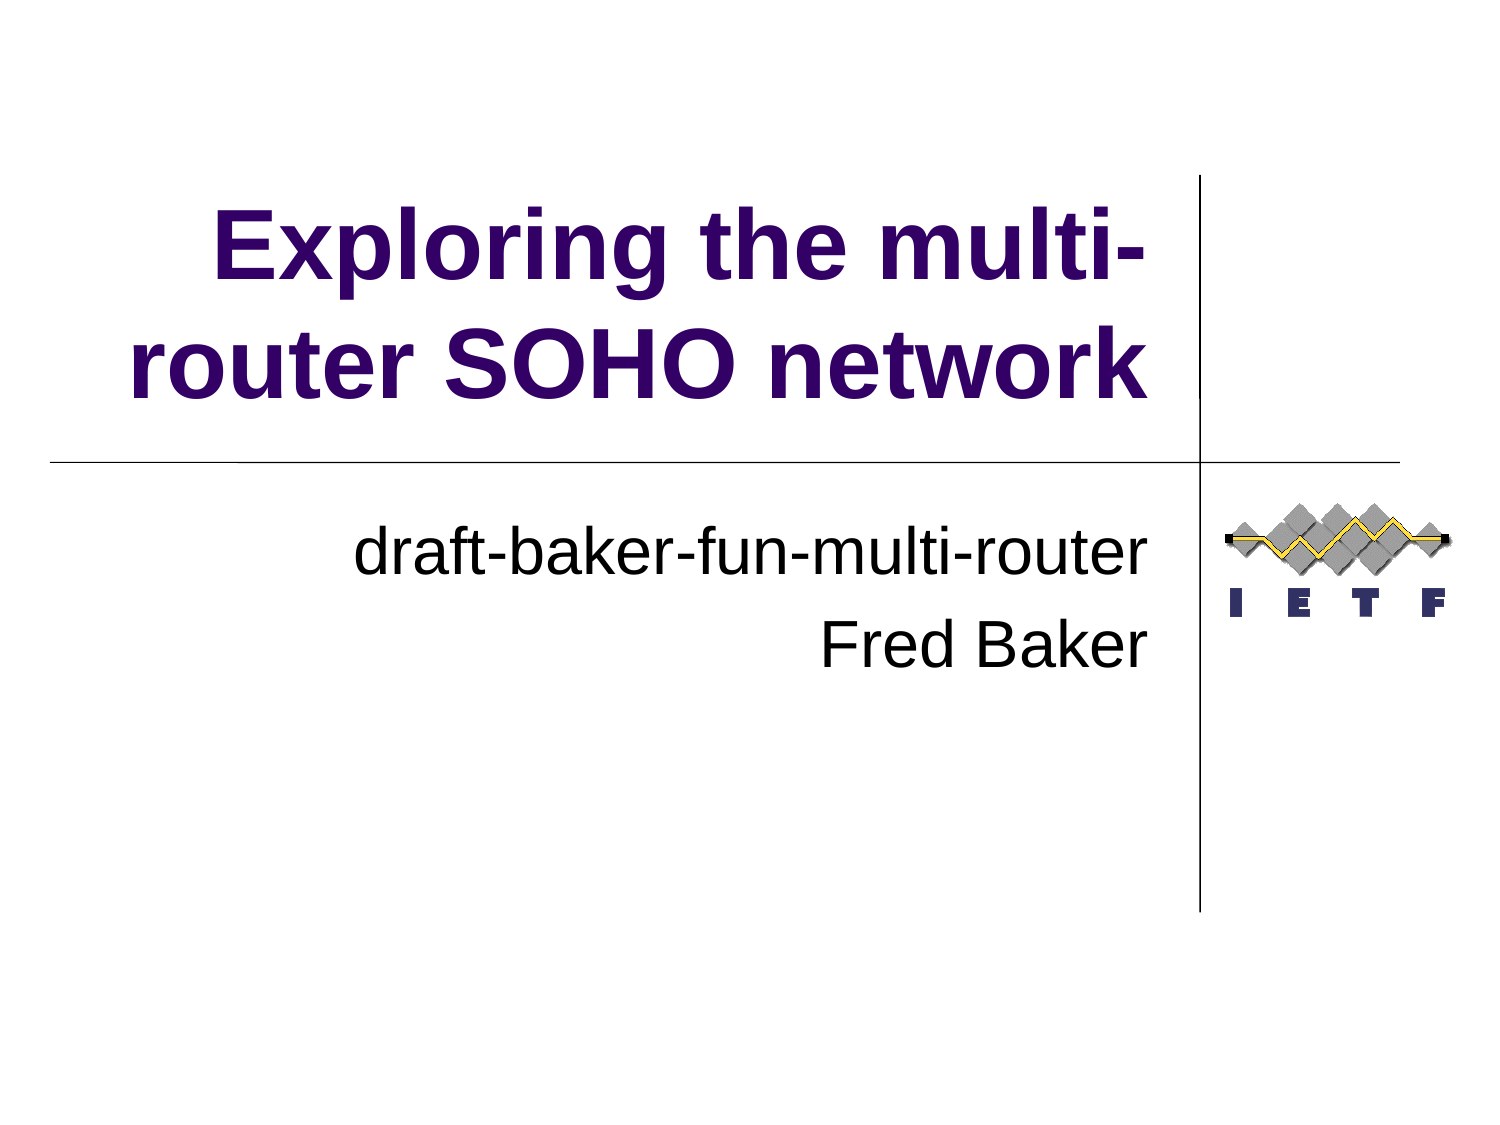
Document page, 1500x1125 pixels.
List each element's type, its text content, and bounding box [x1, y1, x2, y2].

title Exploring the multi-router SOHO network [51, 76, 1165, 427]
subtitle draft-baker-fun-multi-router Fred Baker [139, 499, 1165, 888]
picture [1212, 487, 1463, 631]
